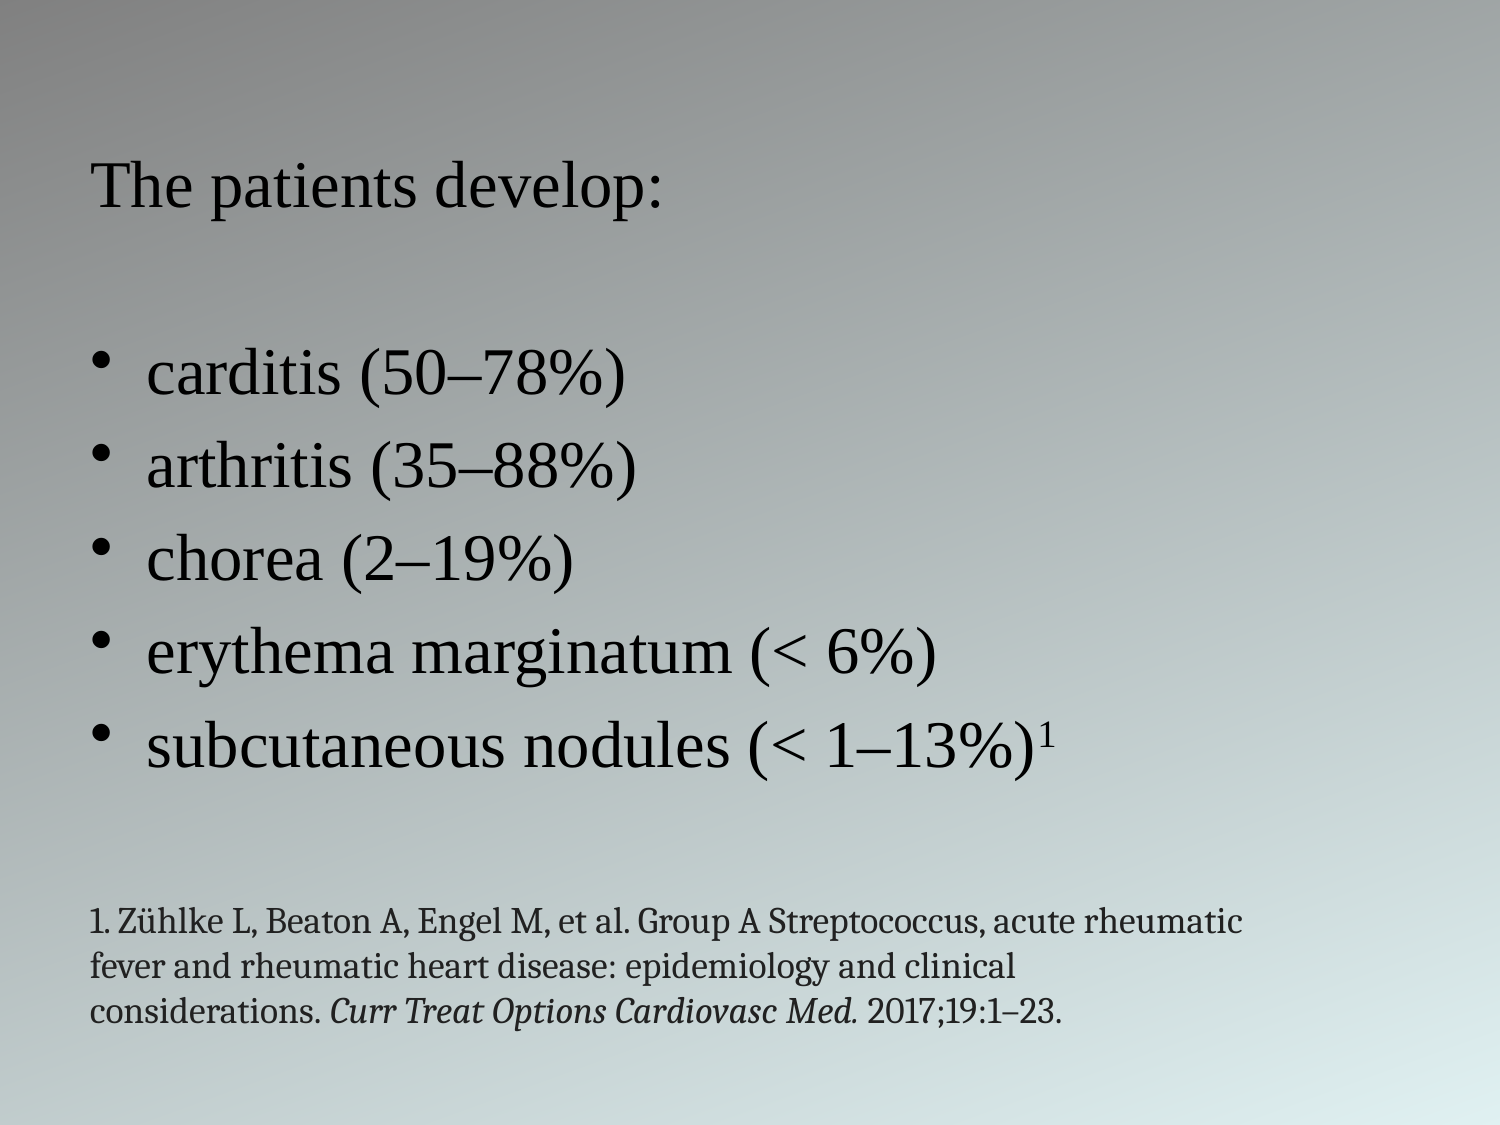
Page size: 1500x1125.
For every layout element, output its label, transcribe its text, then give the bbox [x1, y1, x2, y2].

text_box 1. Zühlke L, Beaton A, Engel M, et al. Group A Streptococcus, acute rheumatic fever and rheumatic heart disease: epidemiology and clinical considerations. Curr Treat Options Cardiovasc Med. 2017;19:1–23. [74, 888, 1338, 1038]
list The patients develop: carditis (50–78%) arthritis (35–88%) chorea (2–19%) erythema marginatum (< 6%) subcutaneous nodules (< 1–13%)1 [75, 133, 1425, 876]
